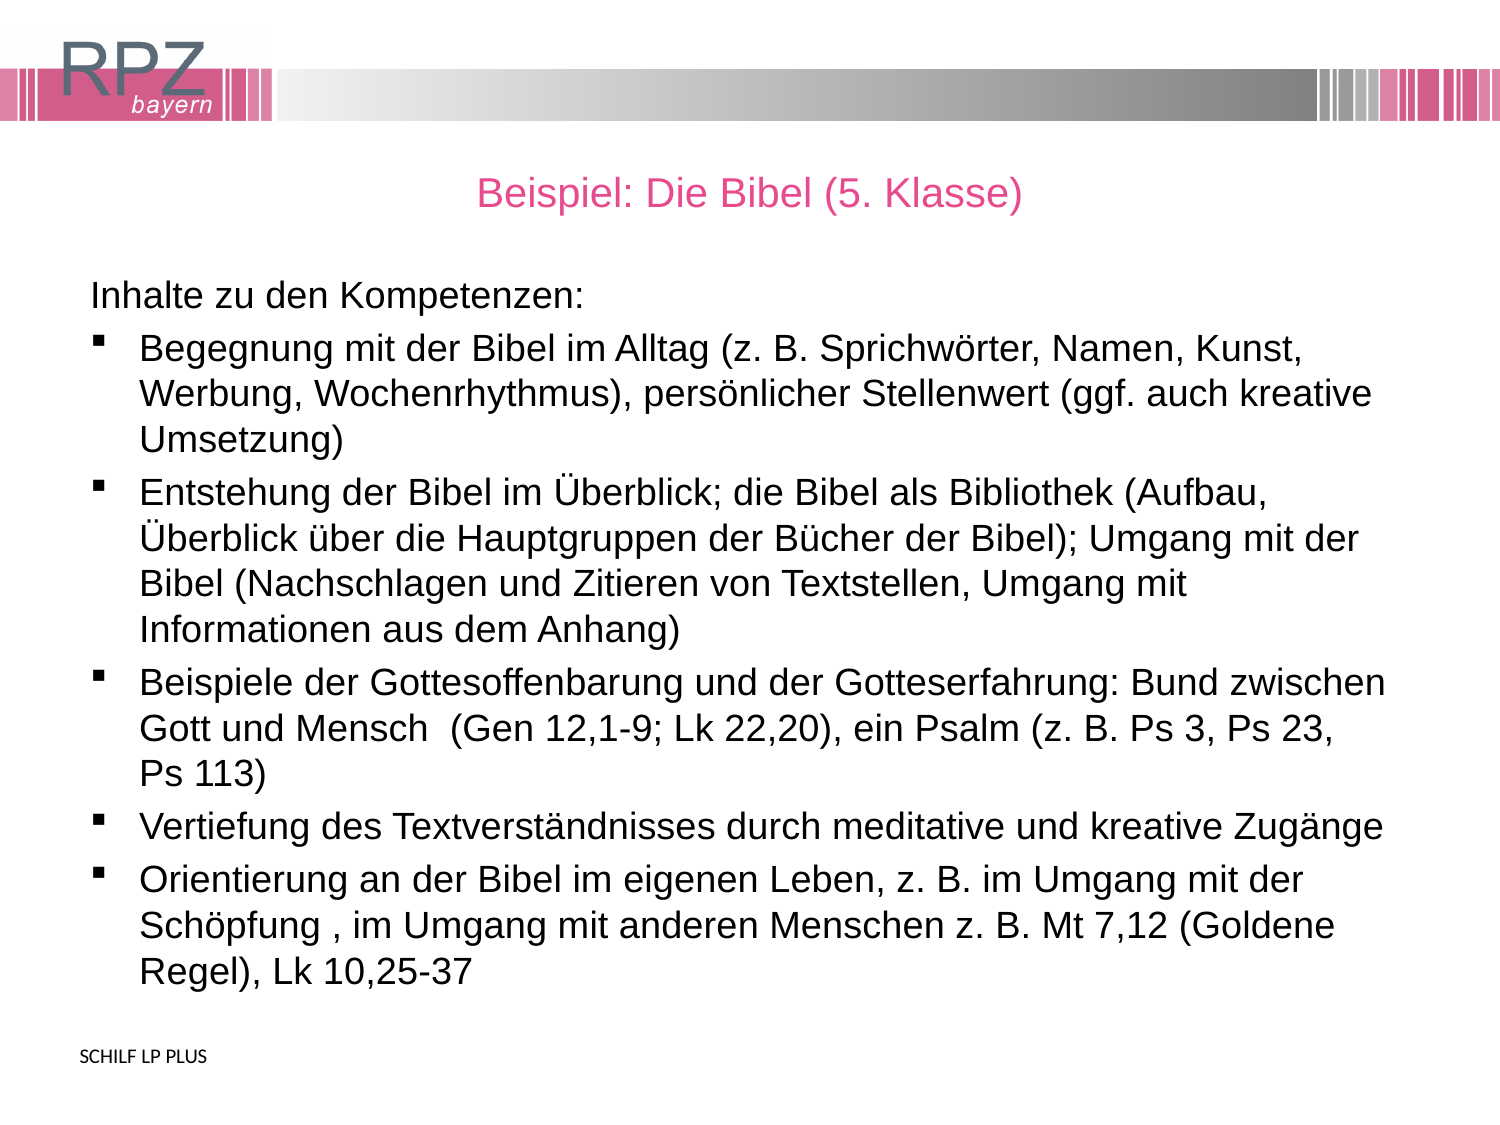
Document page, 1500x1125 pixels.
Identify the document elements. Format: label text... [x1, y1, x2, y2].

list Inhalte zu den Kompetenzen: Begegnung mit der Bibel im Alltag (z. B. Sprichwörter, Namen, Kunst, Werbung, Wochenrhythmus), persönlicher Stellenwert (ggf. auch kreative Umsetzung) Entstehung der Bibel im Überblick; die Bibel als Bibliothek (Aufbau, Überblick über die Hauptgruppen der Bücher der Bibel); Umgang mit der Bibel (Nachschlagen und Zitieren von Textstellen, Umgang mit Informationen aus dem Anhang) Beispiele der Gottesoffenbarung und der Gotteserfahrung: Bund zwischen Gott und Mensch (Gen 12,1-9; Lk 22,20), ein Psalm (z. B. Ps 3, Ps 23, Ps 113) Vertiefung des Textverständnisses durch meditative und kreative Zugänge Orientierung an der Bibel im eigenen Leben, z. B. im Umgang mit der Schöpfung , im Umgang mit anderen Menschen z. B. Mt 7,12 (Goldene Regel), Lk 10,25-37 [75, 262, 1425, 1005]
picture [1380, 69, 1439, 121]
picture [1319, 69, 1379, 121]
picture [1443, 69, 1500, 121]
title Beispiel: Die Bibel (5. Klasse) [75, 149, 1425, 233]
picture [0, 31, 272, 121]
